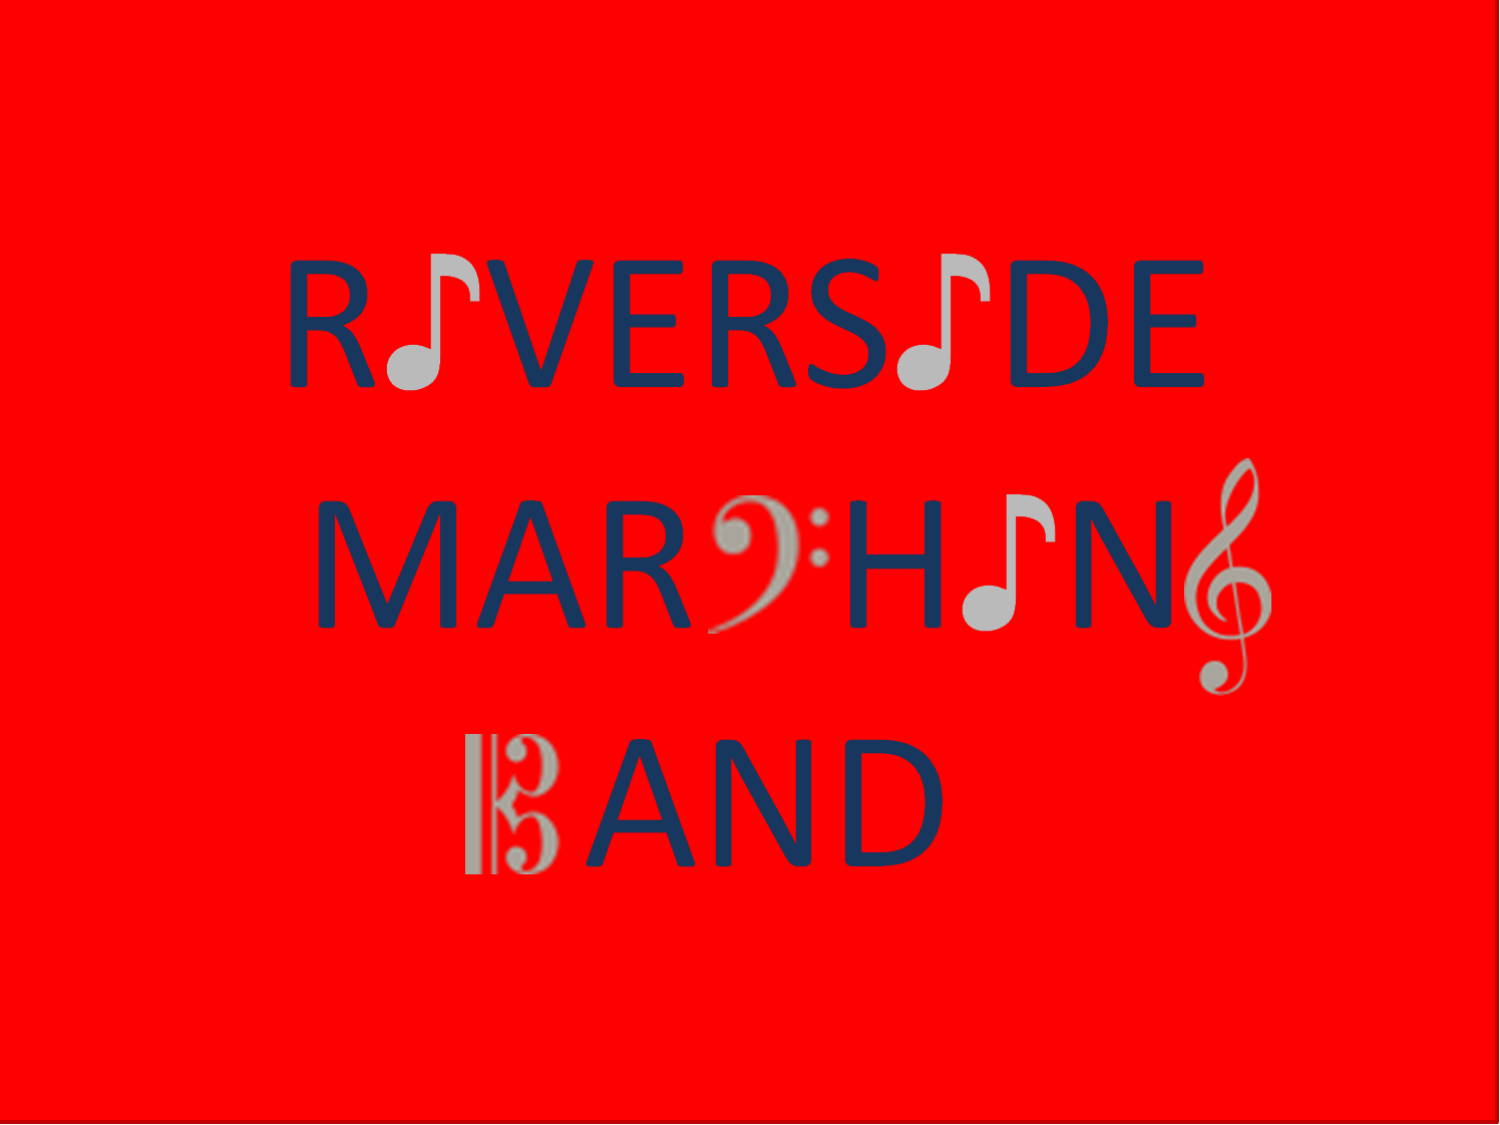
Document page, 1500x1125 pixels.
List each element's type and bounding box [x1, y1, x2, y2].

list [0, 0, 1500, 1125]
